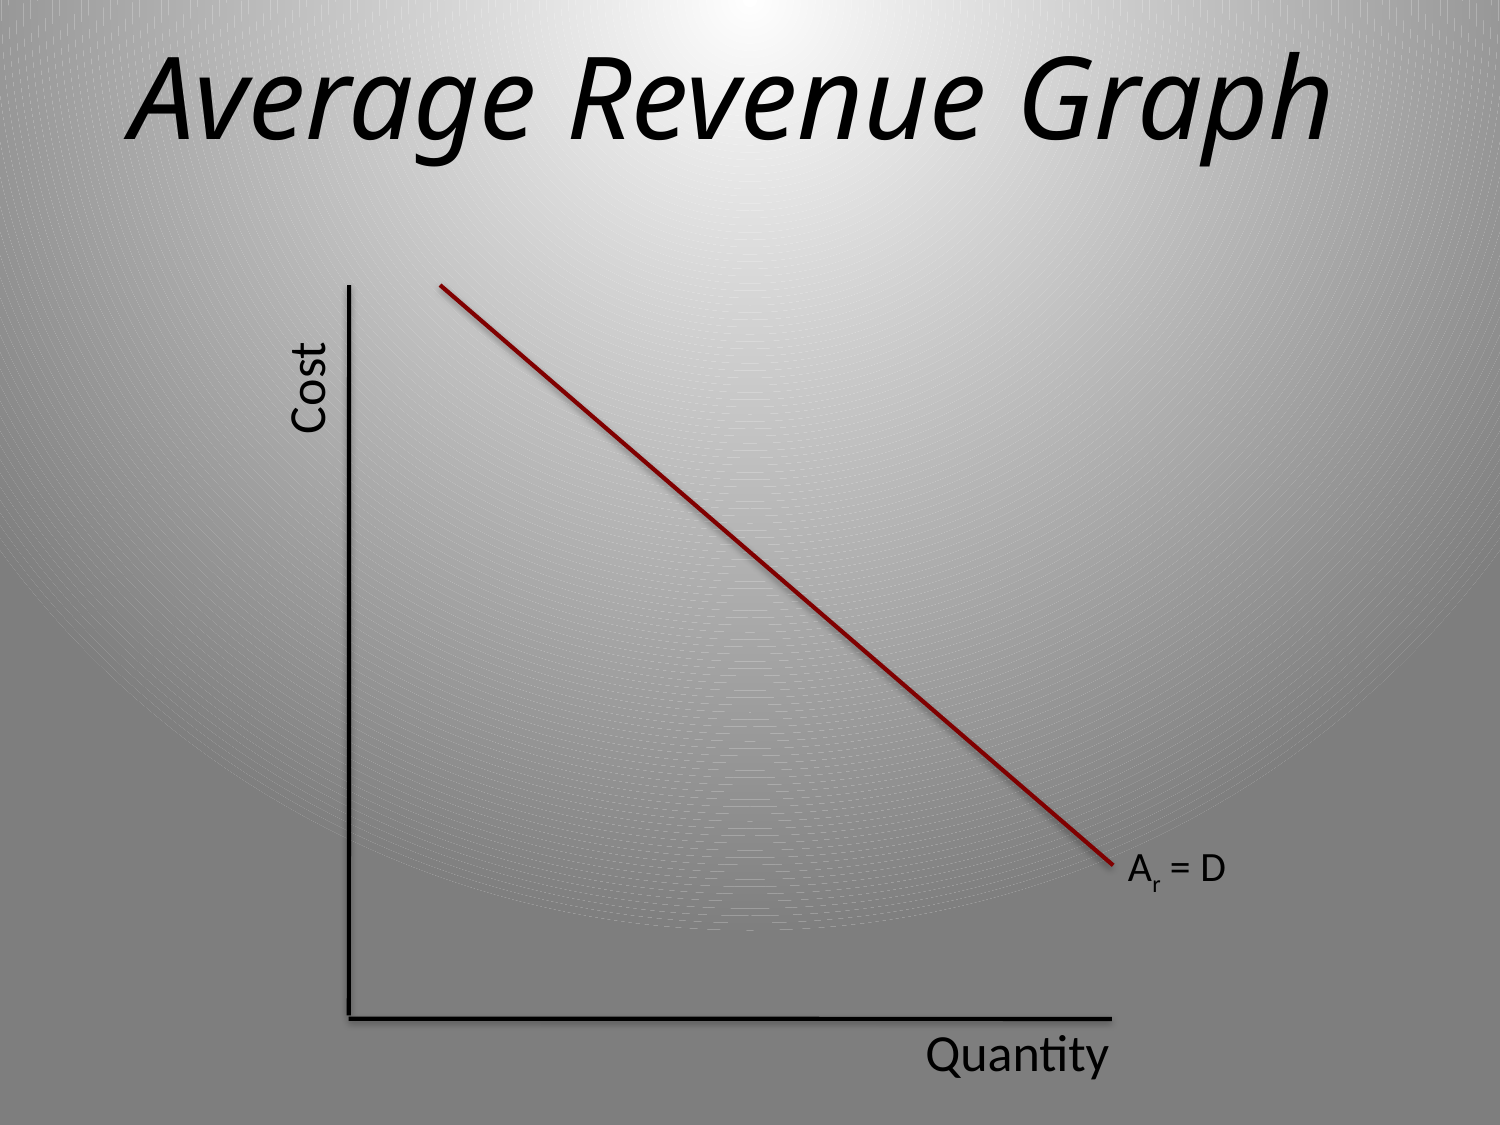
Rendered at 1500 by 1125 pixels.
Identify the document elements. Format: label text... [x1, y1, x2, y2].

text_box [439, 284, 1114, 866]
text_box Quantity [832, 1011, 1203, 1089]
text_box Ar = D [1113, 832, 1302, 905]
title Average Revenue Graph [58, 0, 1409, 188]
text_box Cost [265, 285, 343, 491]
